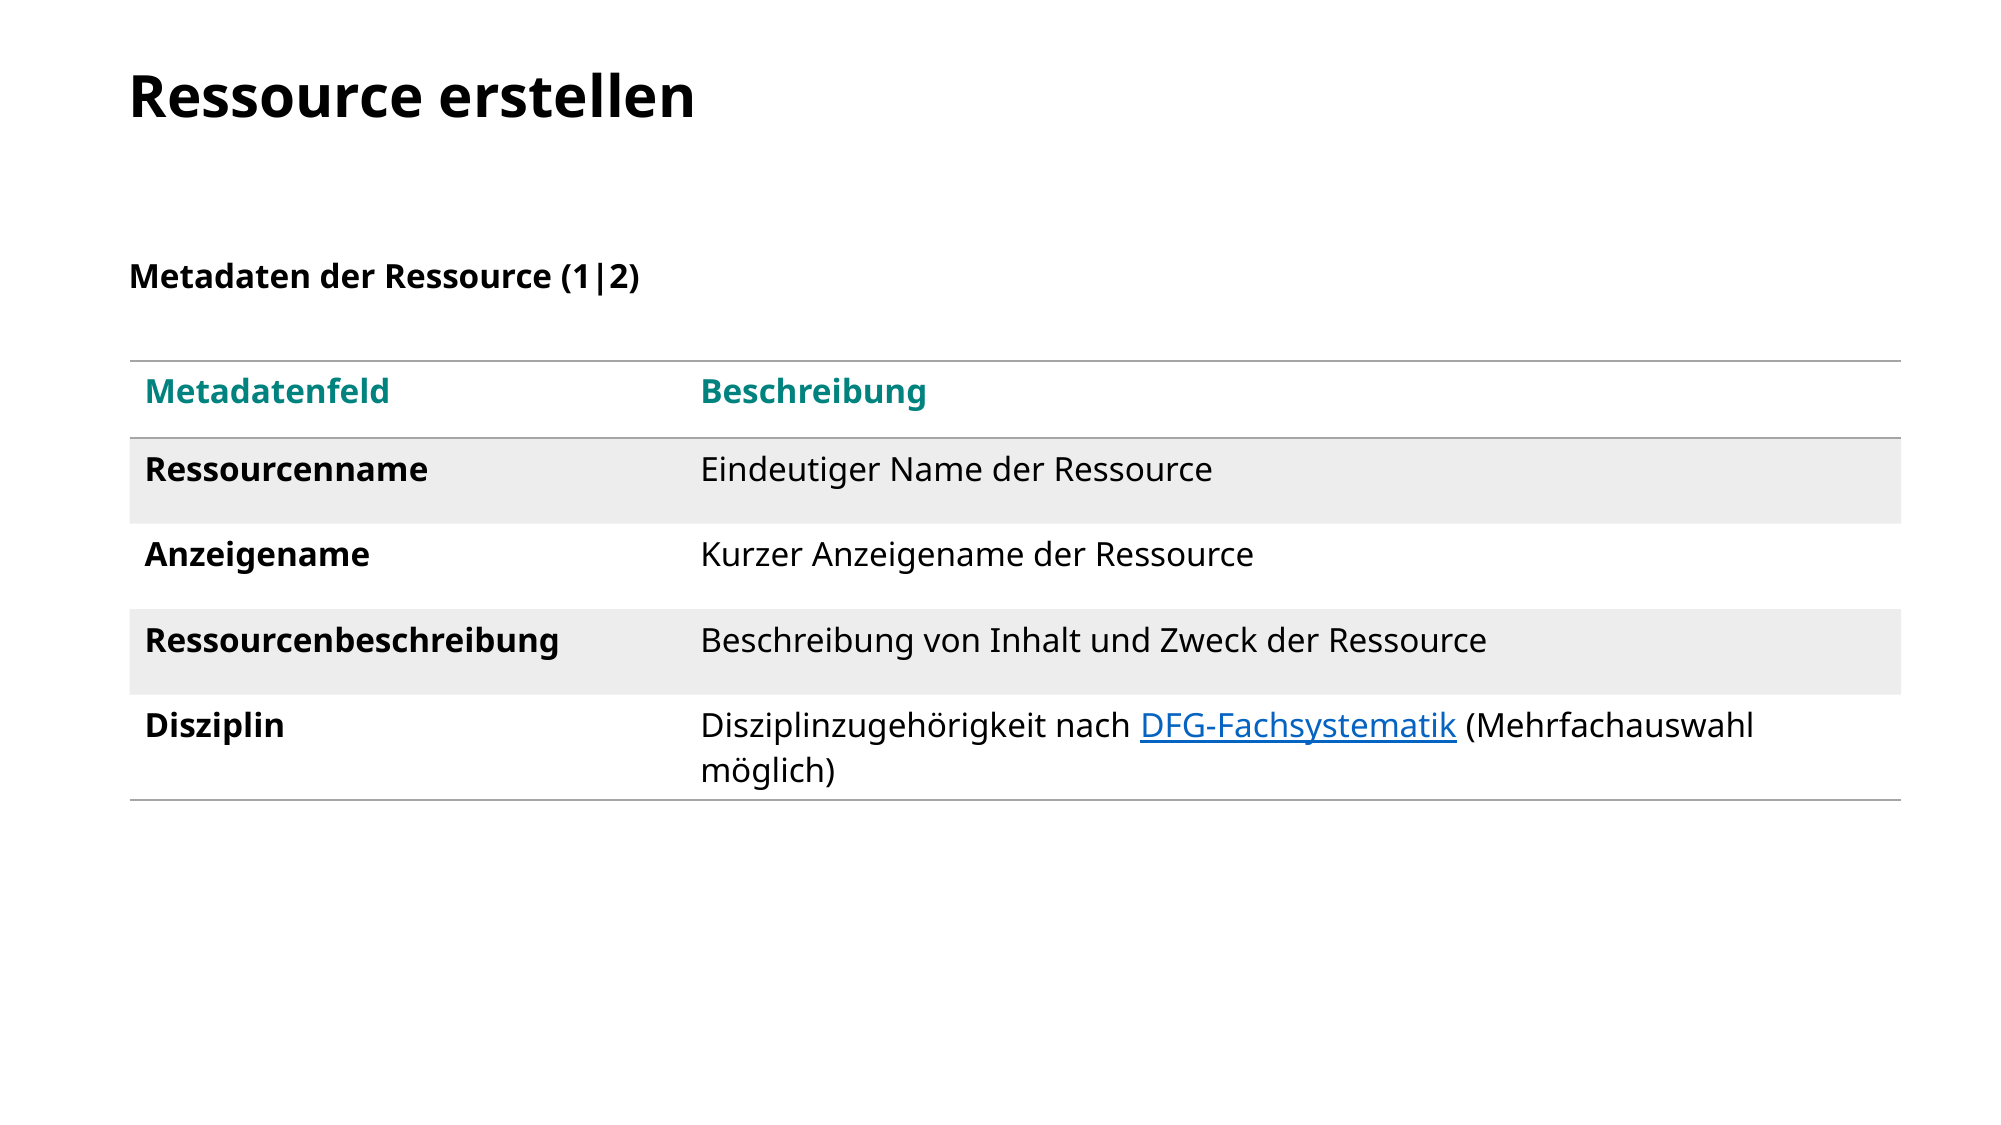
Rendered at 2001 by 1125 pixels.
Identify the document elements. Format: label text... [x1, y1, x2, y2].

table_header Beschreibung [685, 362, 1901, 437]
table_cell Disziplinzugehörigkeit nach DFG-Fachsystematik (Mehrfachauswahl möglich) [685, 695, 1901, 799]
title Ressource erstellen [114, 59, 1886, 148]
list Metadaten der Ressource (1|2) [114, 248, 1886, 322]
table_cell Ressourcenbeschreibung [130, 609, 685, 695]
table_cell Disziplin [130, 695, 685, 799]
table_cell Kurzer Anzeigename der Ressource [685, 524, 1901, 609]
table_cell Anzeigename [130, 524, 685, 609]
table_header Metadatenfeld [130, 362, 685, 437]
table_cell Eindeutiger Name der Ressource [685, 439, 1901, 524]
table_cell Ressourcenname [130, 439, 685, 524]
table_cell Beschreibung von Inhalt und Zweck der Ressource [685, 609, 1901, 695]
